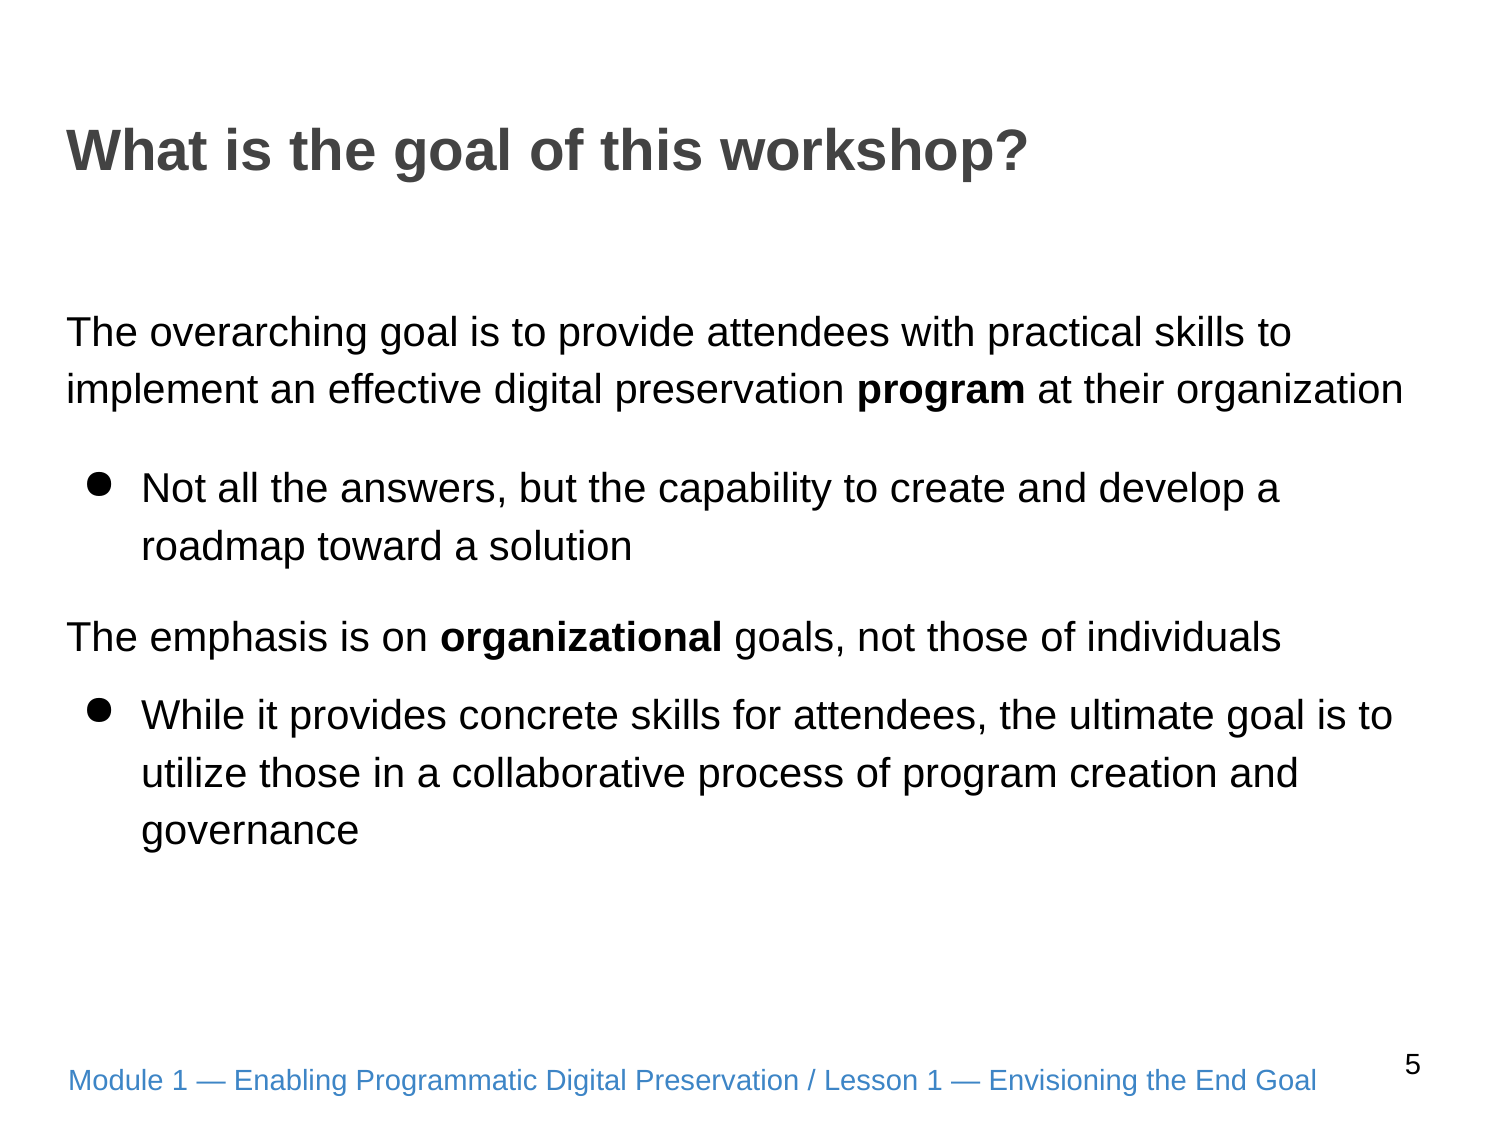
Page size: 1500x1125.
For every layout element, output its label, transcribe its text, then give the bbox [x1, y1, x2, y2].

text_box Module 1 — Enabling Programmatic Digital Preservation / Lesson 1 — Envisioning the End Goal [53, 1046, 1410, 1106]
list The overarching goal is to provide attendees with practical skills to implement an effective digital preservation program at their organization Not all the answers, but the capability to create and develop a roadmap toward a solution The emphasis is on organizational goals, not those of individuals While it provides concrete skills for attendees, the ultimate goal is to utilize those in a collaborative process of program creation and governance [51, 282, 1449, 1000]
title What is the goal of this workshop? [51, 97, 1449, 223]
slide_number 5 [1389, 1019, 1480, 1106]
